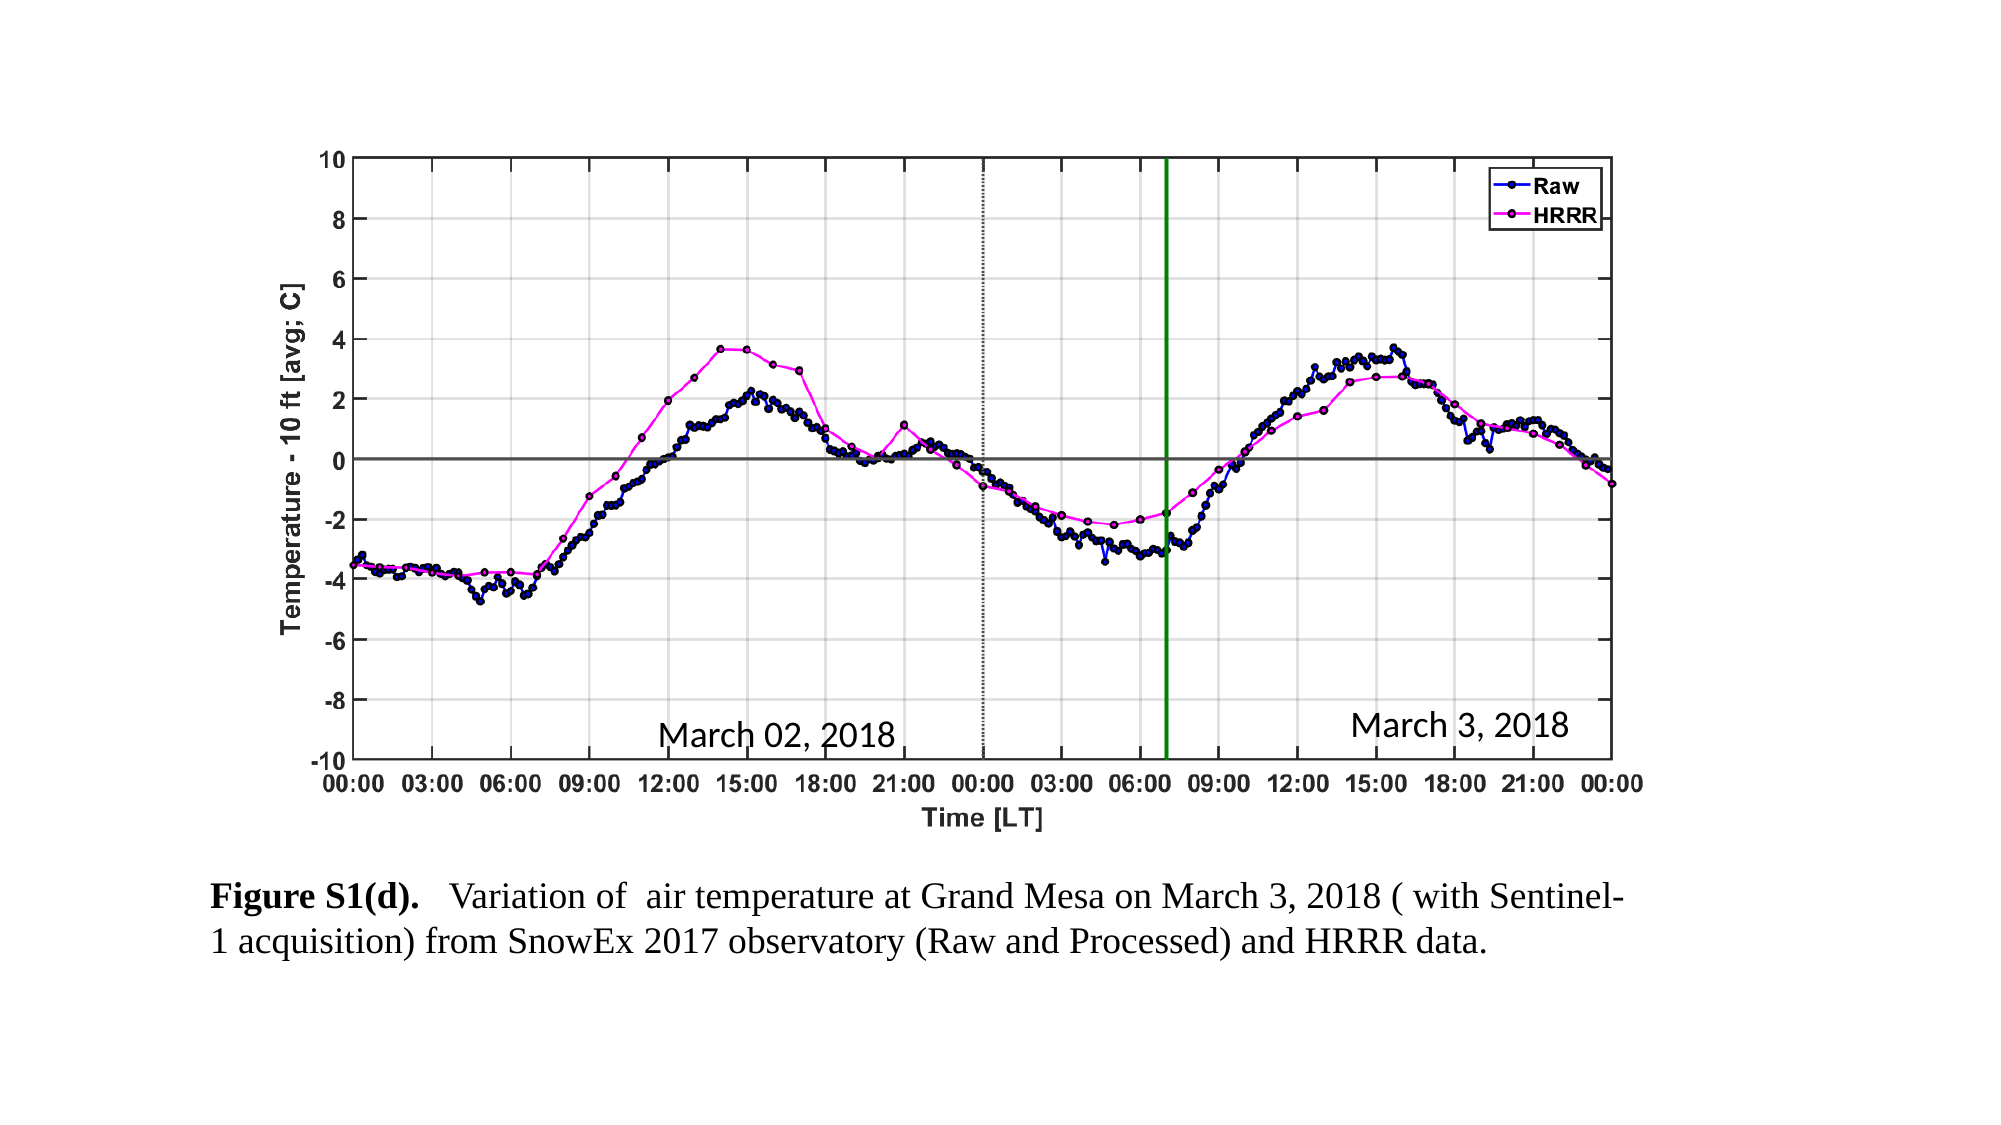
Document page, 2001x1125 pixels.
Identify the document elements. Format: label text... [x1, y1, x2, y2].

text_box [142, 102, 1766, 840]
text_box Figure S1(d). Variation of air temperature at Grand Mesa on March 3, 2018 ( with Sentinel-1 acquisition) from SnowEx 2017 observatory (Raw and Processed) and HRRR data. [195, 863, 1659, 968]
